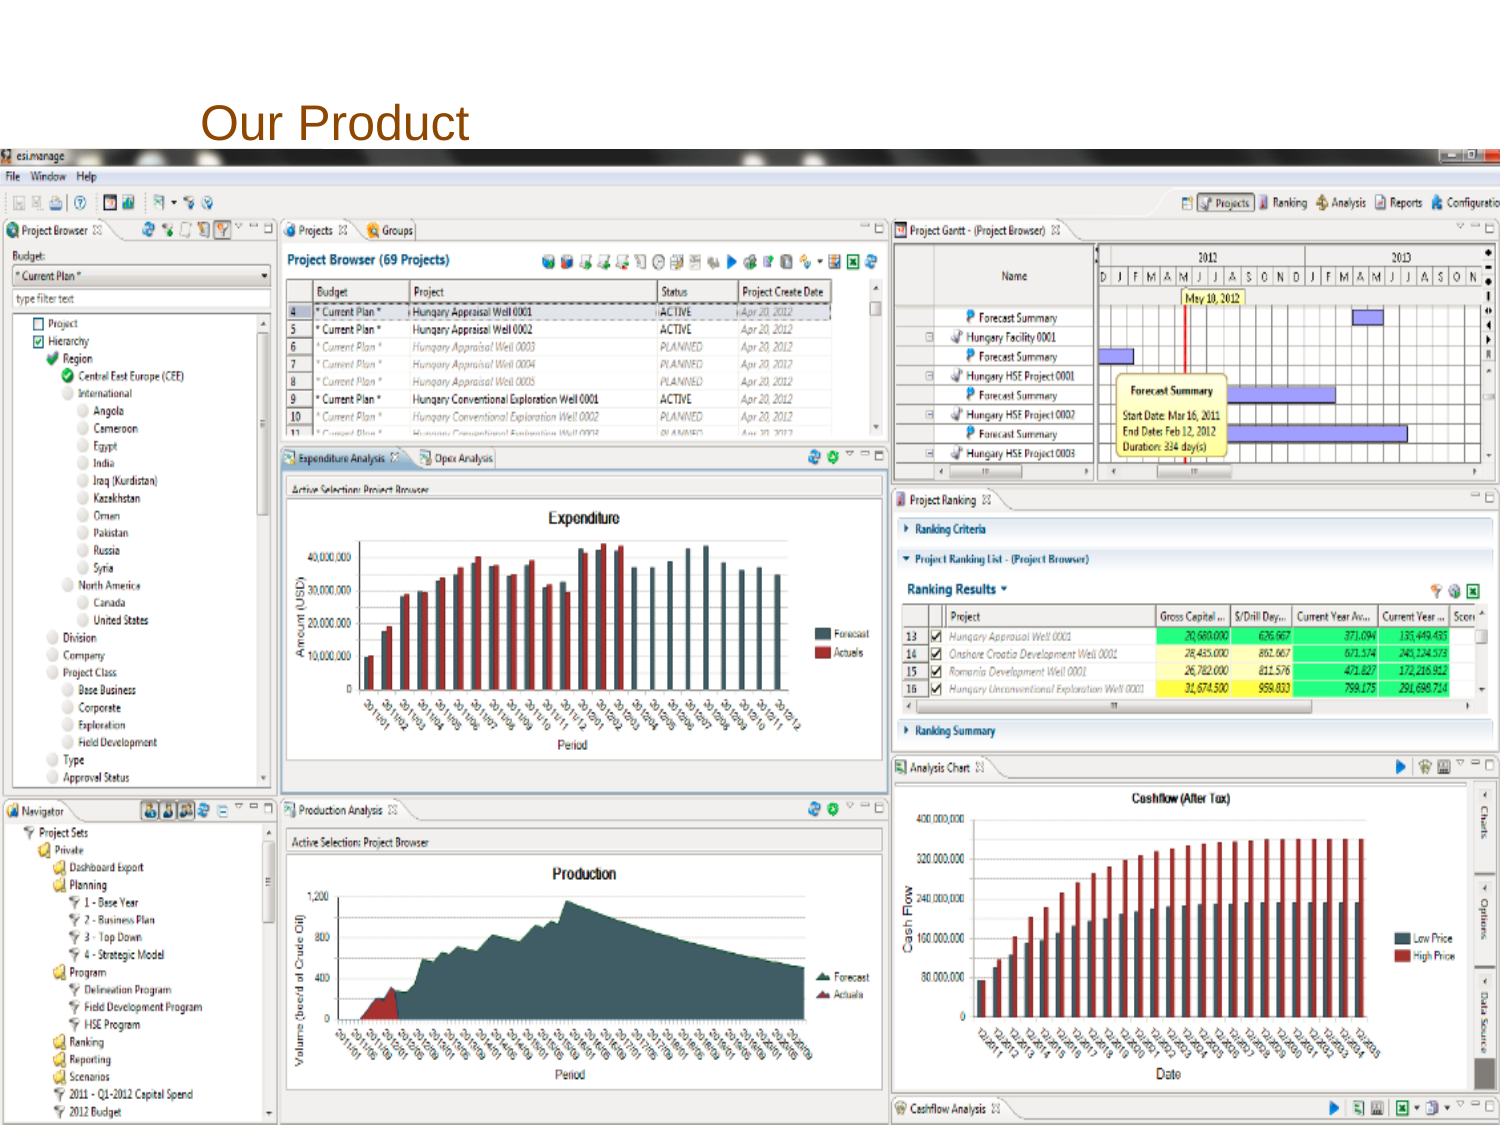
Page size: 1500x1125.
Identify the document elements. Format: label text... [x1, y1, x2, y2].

picture [0, 149, 1500, 1125]
title Our Product [199, 37, 1351, 148]
